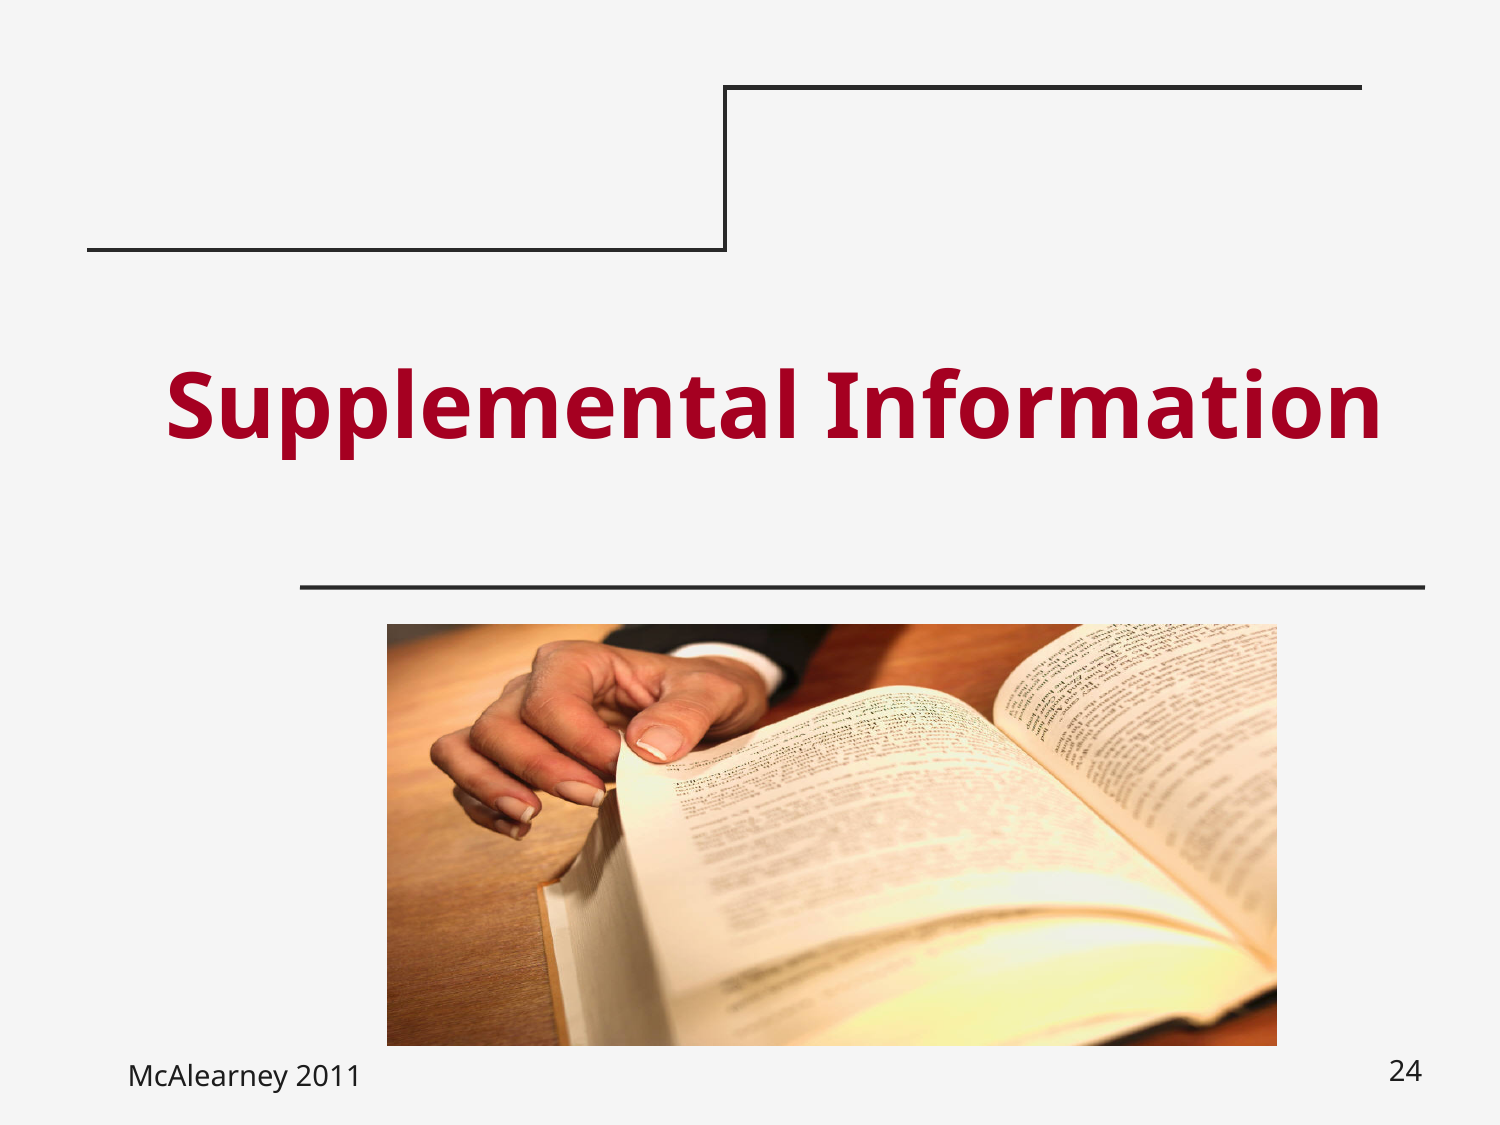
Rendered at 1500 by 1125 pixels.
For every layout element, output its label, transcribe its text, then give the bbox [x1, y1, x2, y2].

footer McAlearney 2011 [112, 1024, 1038, 1101]
slide_number 24 [1124, 1024, 1438, 1101]
title Supplemental Information [149, 224, 1426, 466]
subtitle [387, 624, 1277, 1046]
